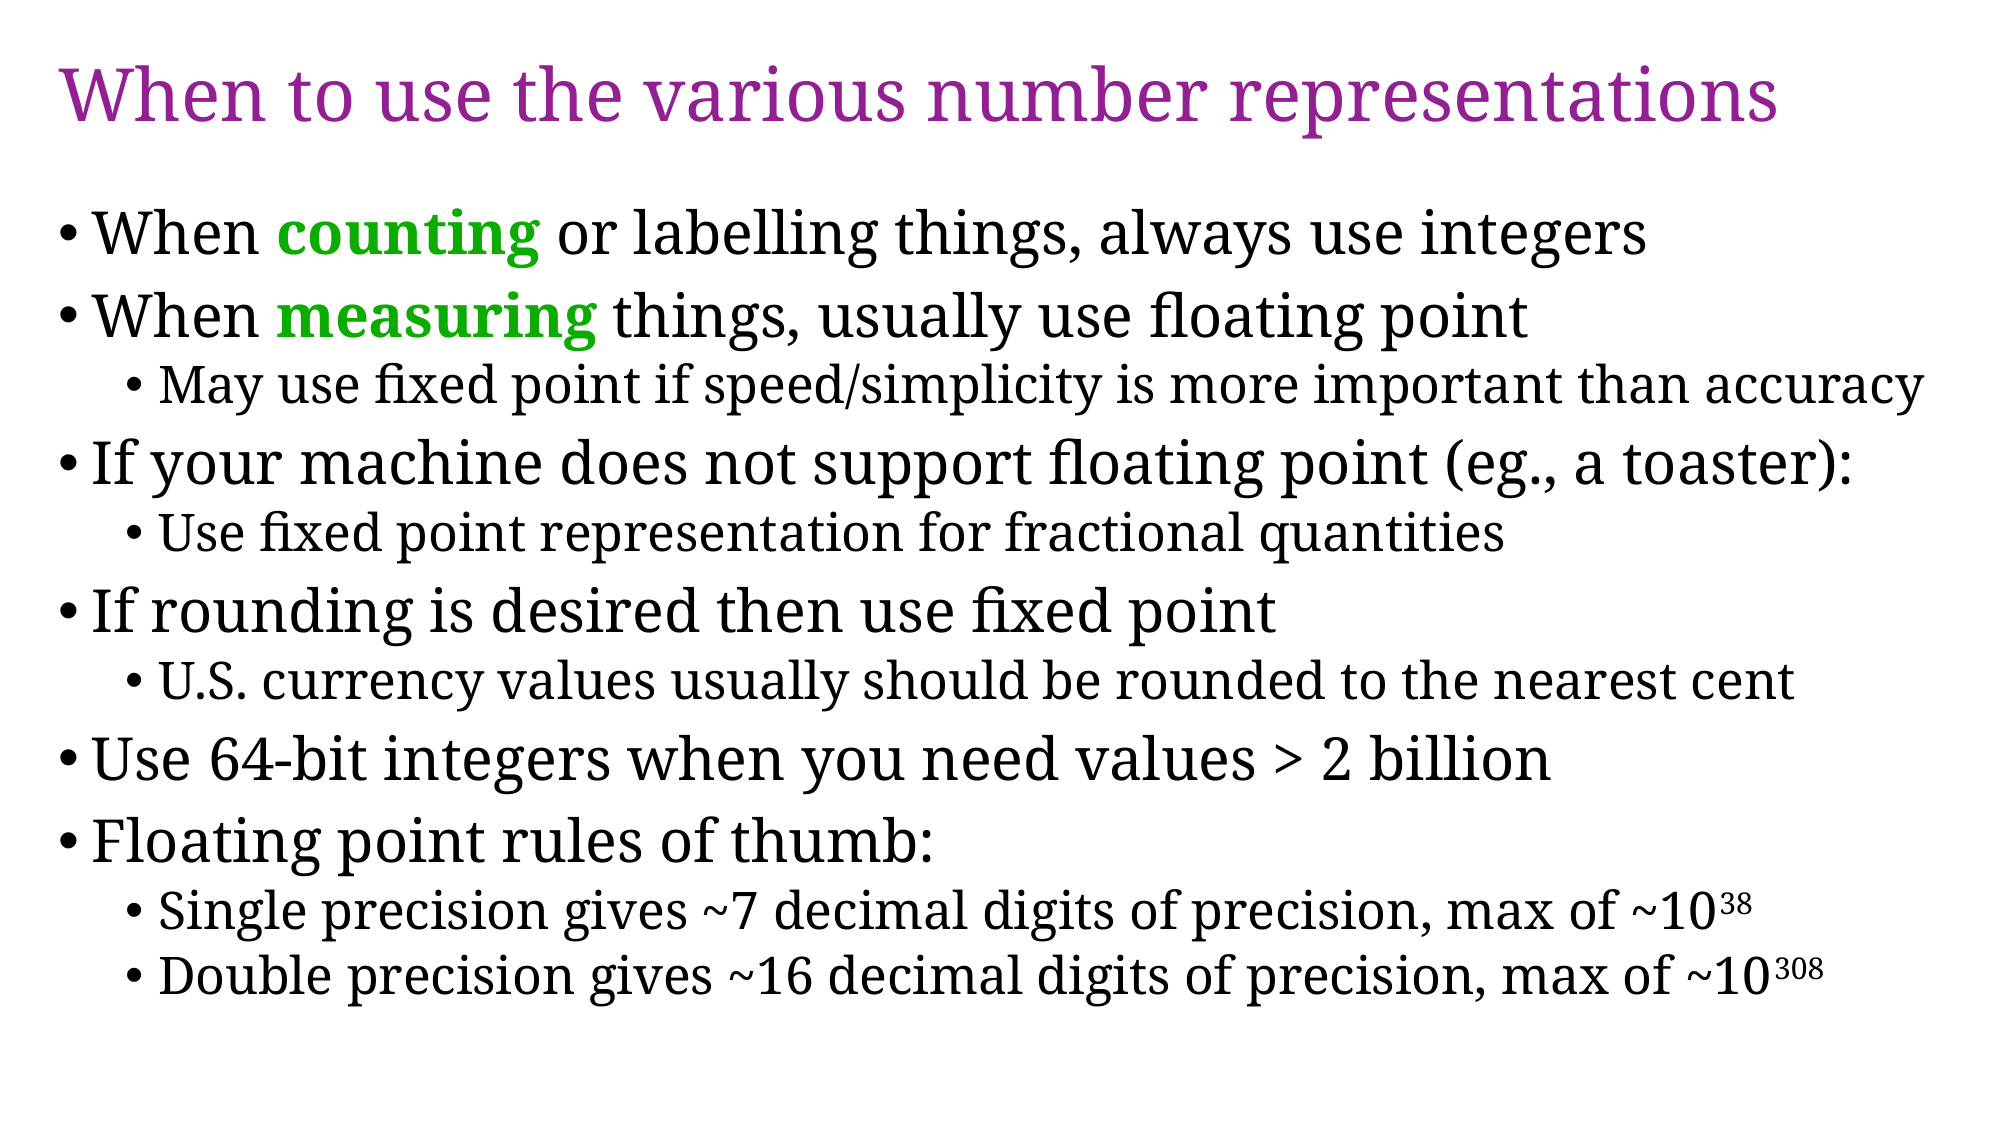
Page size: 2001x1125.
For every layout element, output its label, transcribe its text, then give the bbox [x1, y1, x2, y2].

list When counting or labelling things, always use integers When measuring things, usually use floating point May use fixed point if speed/simplicity is more important than accuracy If your machine does not support floating point (eg., a toaster): Use fixed point representation for fractional quantities If rounding is desired then use fixed point U.S. currency values usually should be rounded to the nearest cent Use 64-bit integers when you need values > 2 billion Floating point rules of thumb: Single precision gives ~7 decimal digits of precision, max of ~1038 Double precision gives ~16 decimal digits of precision, max of ~10308 [43, 195, 1953, 1050]
title When to use the various number representations [43, 25, 1953, 171]
